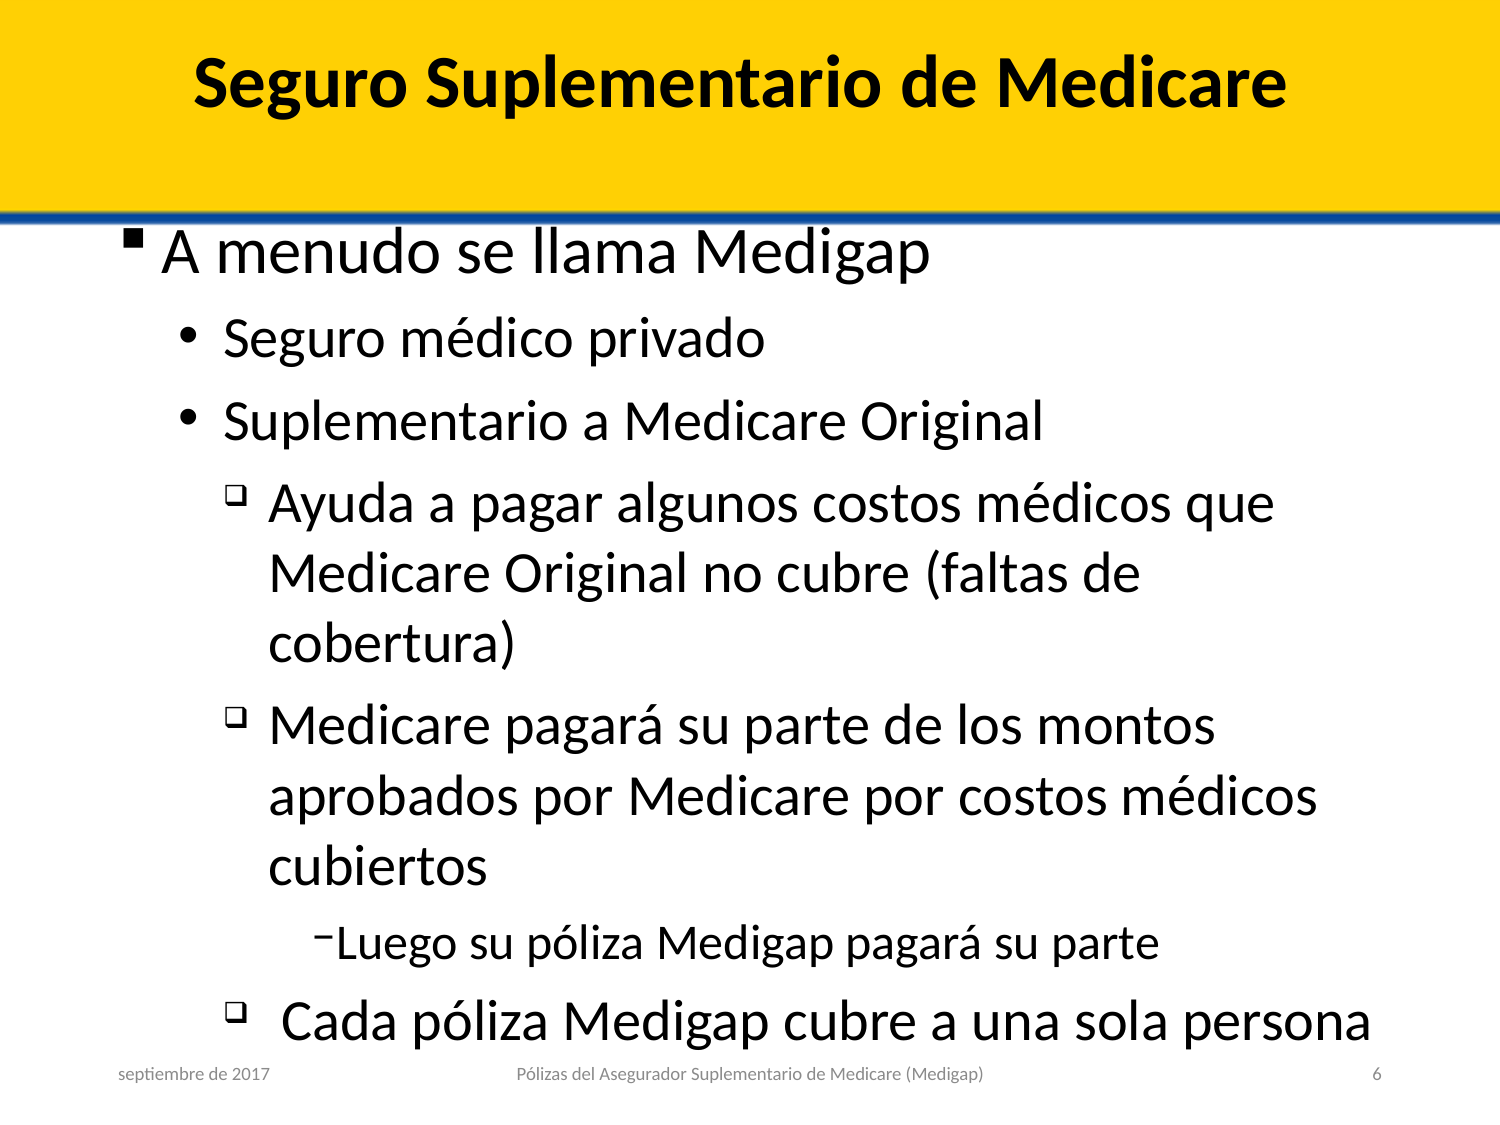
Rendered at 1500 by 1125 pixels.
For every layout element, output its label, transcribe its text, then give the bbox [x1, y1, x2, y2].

footer Pólizas del Asegurador Suplementario de Medicare (Medigap) [496, 1042, 1004, 1103]
slide_number 6 [1059, 1042, 1397, 1103]
picture [0, 0, 1500, 1125]
list A menudo se llama Medigap Seguro médico privado Suplementario a Medicare Original Ayuda a pagar algunos costos médicos que Medicare Original no cubre (faltas de cobertura) Medicare pagará su parte de los montos aprobados por Medicare por costos médicos cubiertos Luego su póliza Medigap pagará su parte Cada póliza Medigap cubre a una sola persona [103, 199, 1397, 1014]
slide_number septiembre de 2017 [103, 1042, 441, 1103]
title Seguro Suplementario de Medicare [103, 0, 1397, 167]
